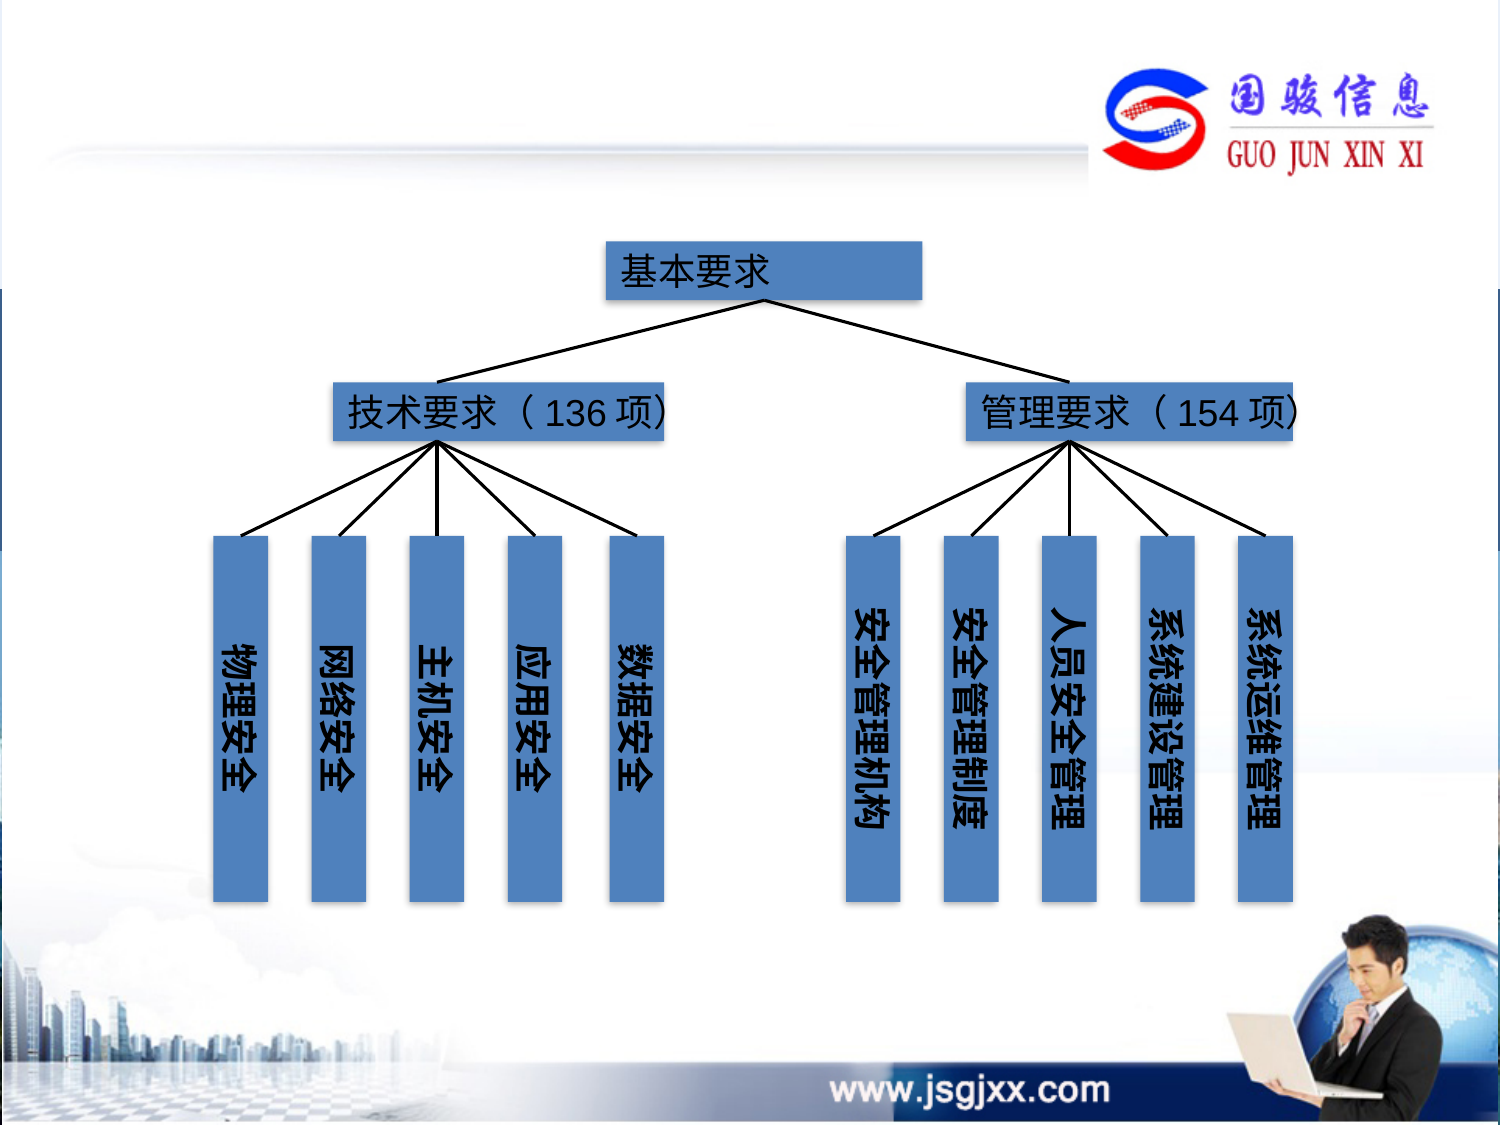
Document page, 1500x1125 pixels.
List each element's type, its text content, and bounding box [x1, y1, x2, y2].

text_box 人员安全管理 [1042, 545, 1097, 902]
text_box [873, 440, 969, 537]
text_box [1069, 440, 1266, 537]
text_box 技术要求（136项） [333, 382, 665, 442]
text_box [436, 440, 638, 537]
text_box 系统建设管理 [1140, 544, 1195, 902]
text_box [240, 440, 337, 537]
text_box 安全管理制度 [943, 544, 999, 902]
text_box 数据安全 [609, 535, 665, 902]
text_box 物理安全 [213, 535, 269, 902]
picture [0, 0, 1500, 1125]
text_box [764, 299, 1070, 383]
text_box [436, 299, 762, 383]
text_box 应用安全 [507, 544, 563, 902]
text_box 安全管理机构 [846, 535, 901, 902]
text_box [338, 440, 433, 537]
text_box 网络安全 [311, 544, 367, 902]
text_box 管理要求（154项） [965, 382, 1293, 442]
text_box 基本要求 [605, 241, 923, 298]
text_box 系统运维管理 [1238, 535, 1293, 902]
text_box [971, 440, 1066, 537]
text_box 主机安全 [409, 545, 465, 902]
